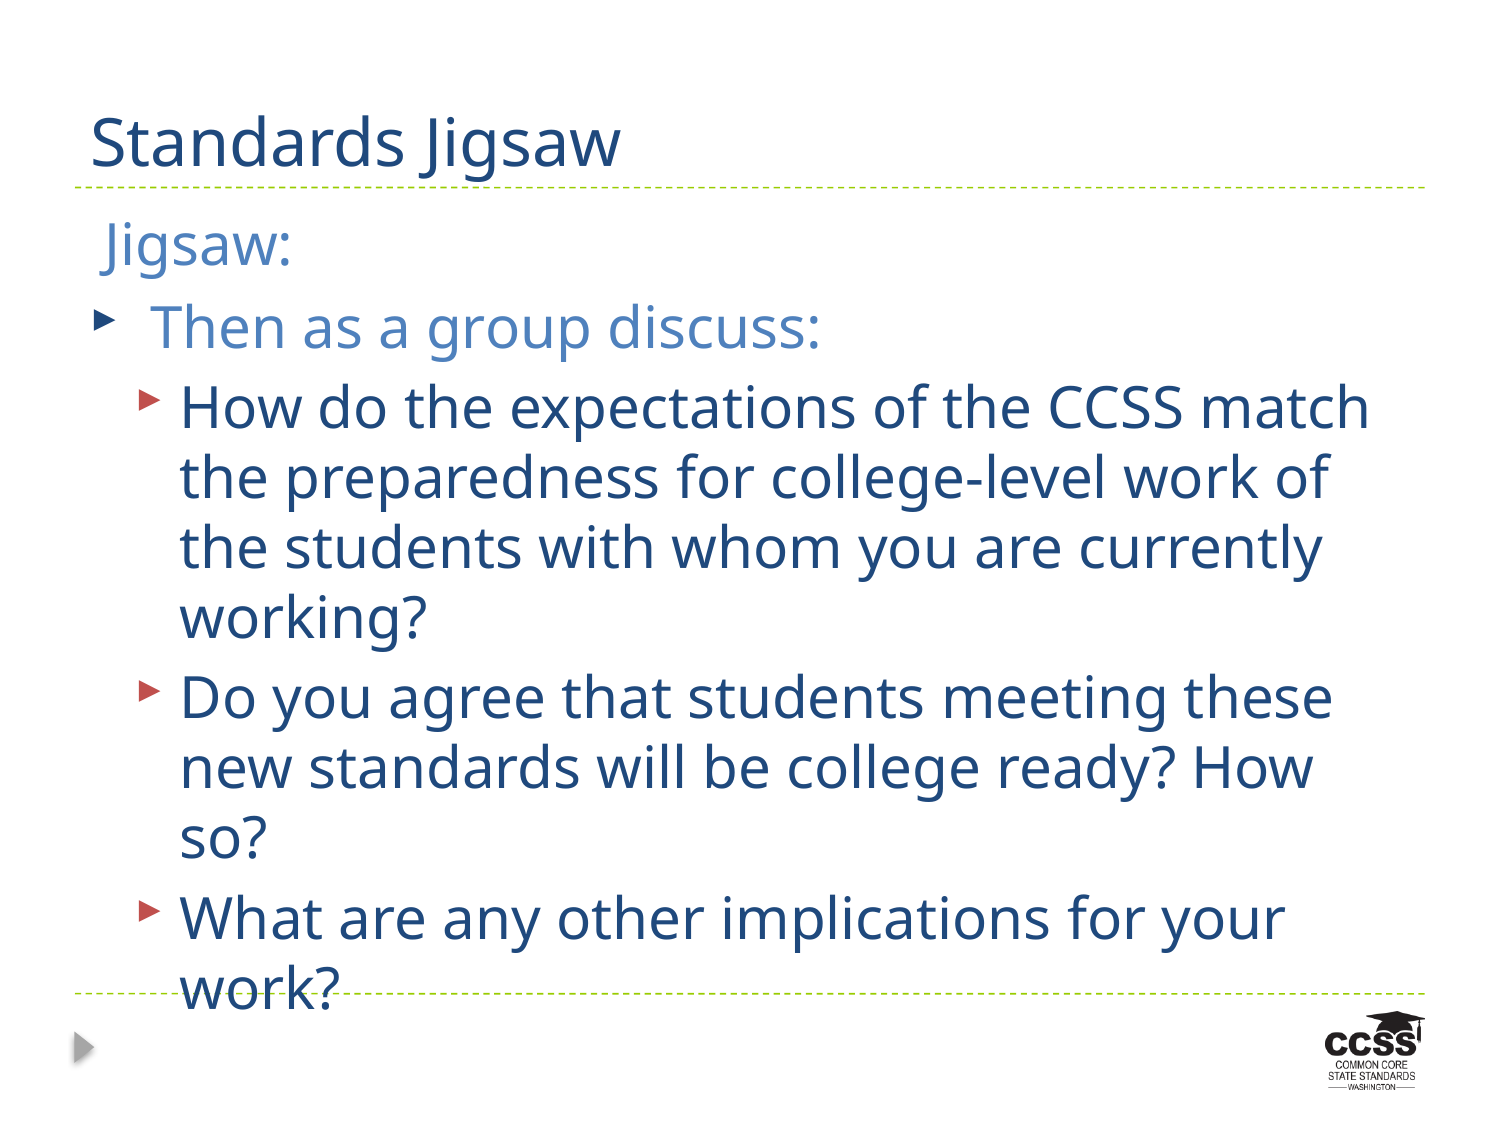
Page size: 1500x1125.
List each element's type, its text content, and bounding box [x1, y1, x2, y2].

picture [1325, 1011, 1425, 1090]
title Standards Jigsaw [75, 24, 1425, 188]
list Jigsaw: Then as a group discuss: How do the expectations of the CCSS match the preparedness for college-level work of the students with whom you are currently working? Do you agree that students meeting these new standards will be college ready? How so? What are any other implications for your work? [75, 200, 1425, 1010]
